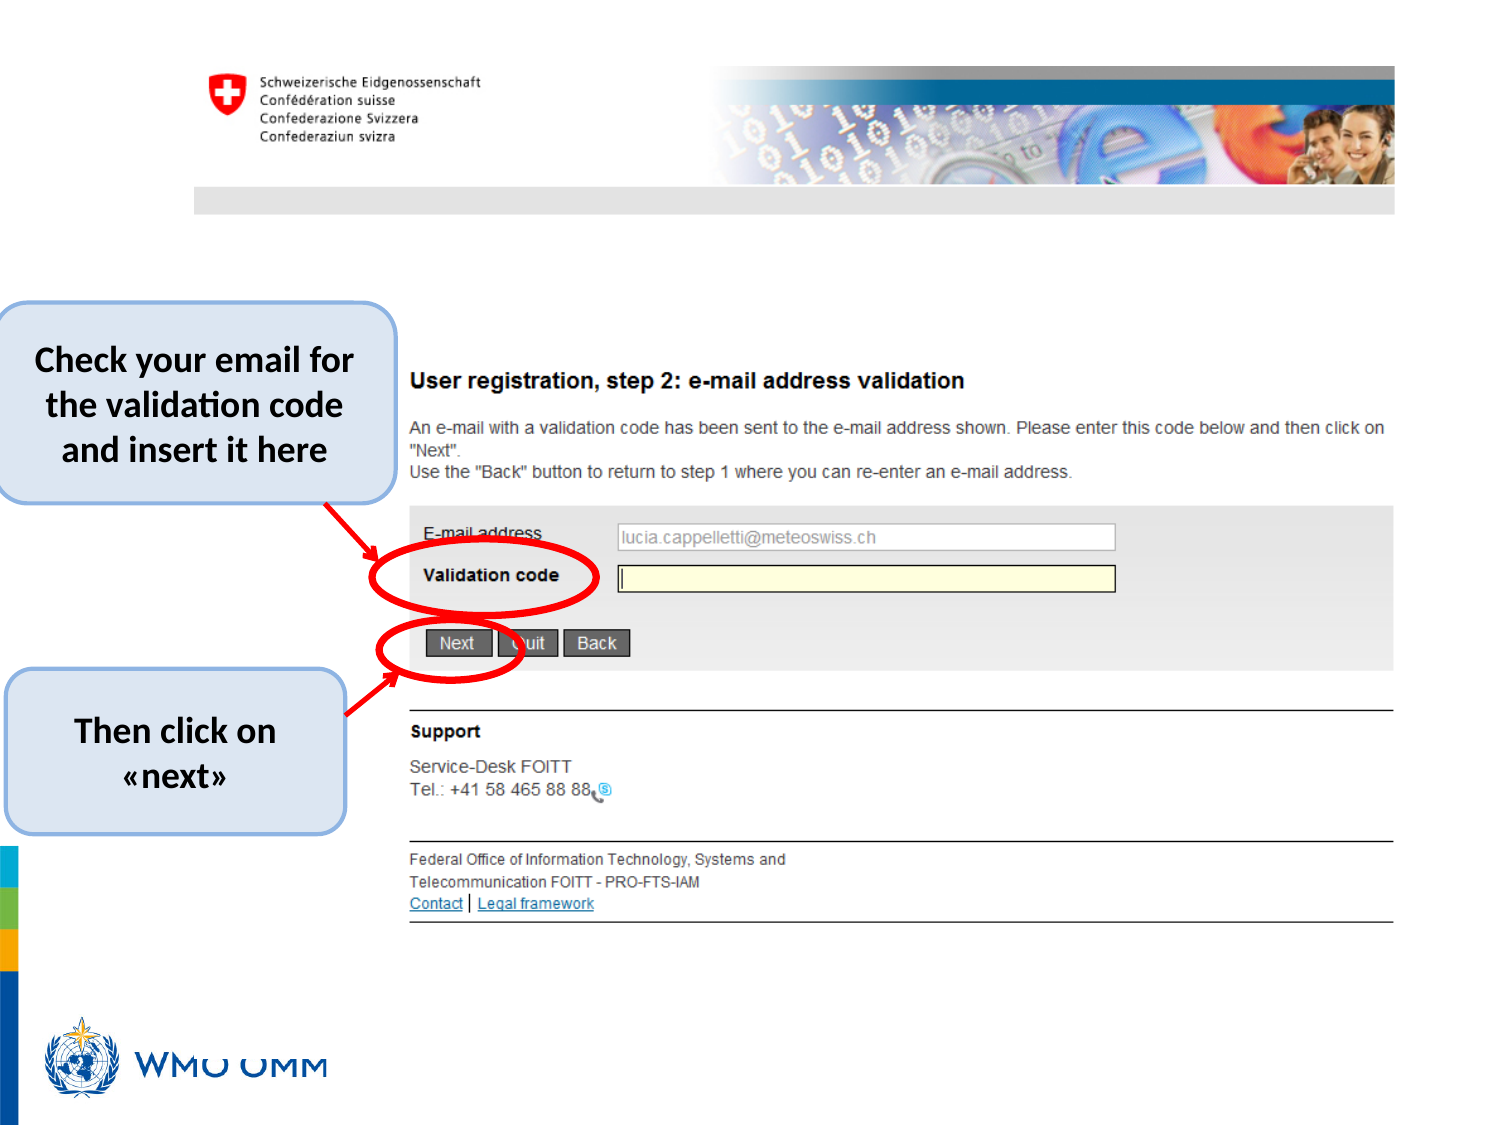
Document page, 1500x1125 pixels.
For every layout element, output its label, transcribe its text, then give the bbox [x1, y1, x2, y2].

picture [0, 66, 1473, 1125]
text_box Then click on «next» [3, 666, 189, 837]
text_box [324, 503, 380, 563]
text_box Check your email for the validation code and insert it here [0, 300, 189, 506]
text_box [344, 670, 401, 716]
